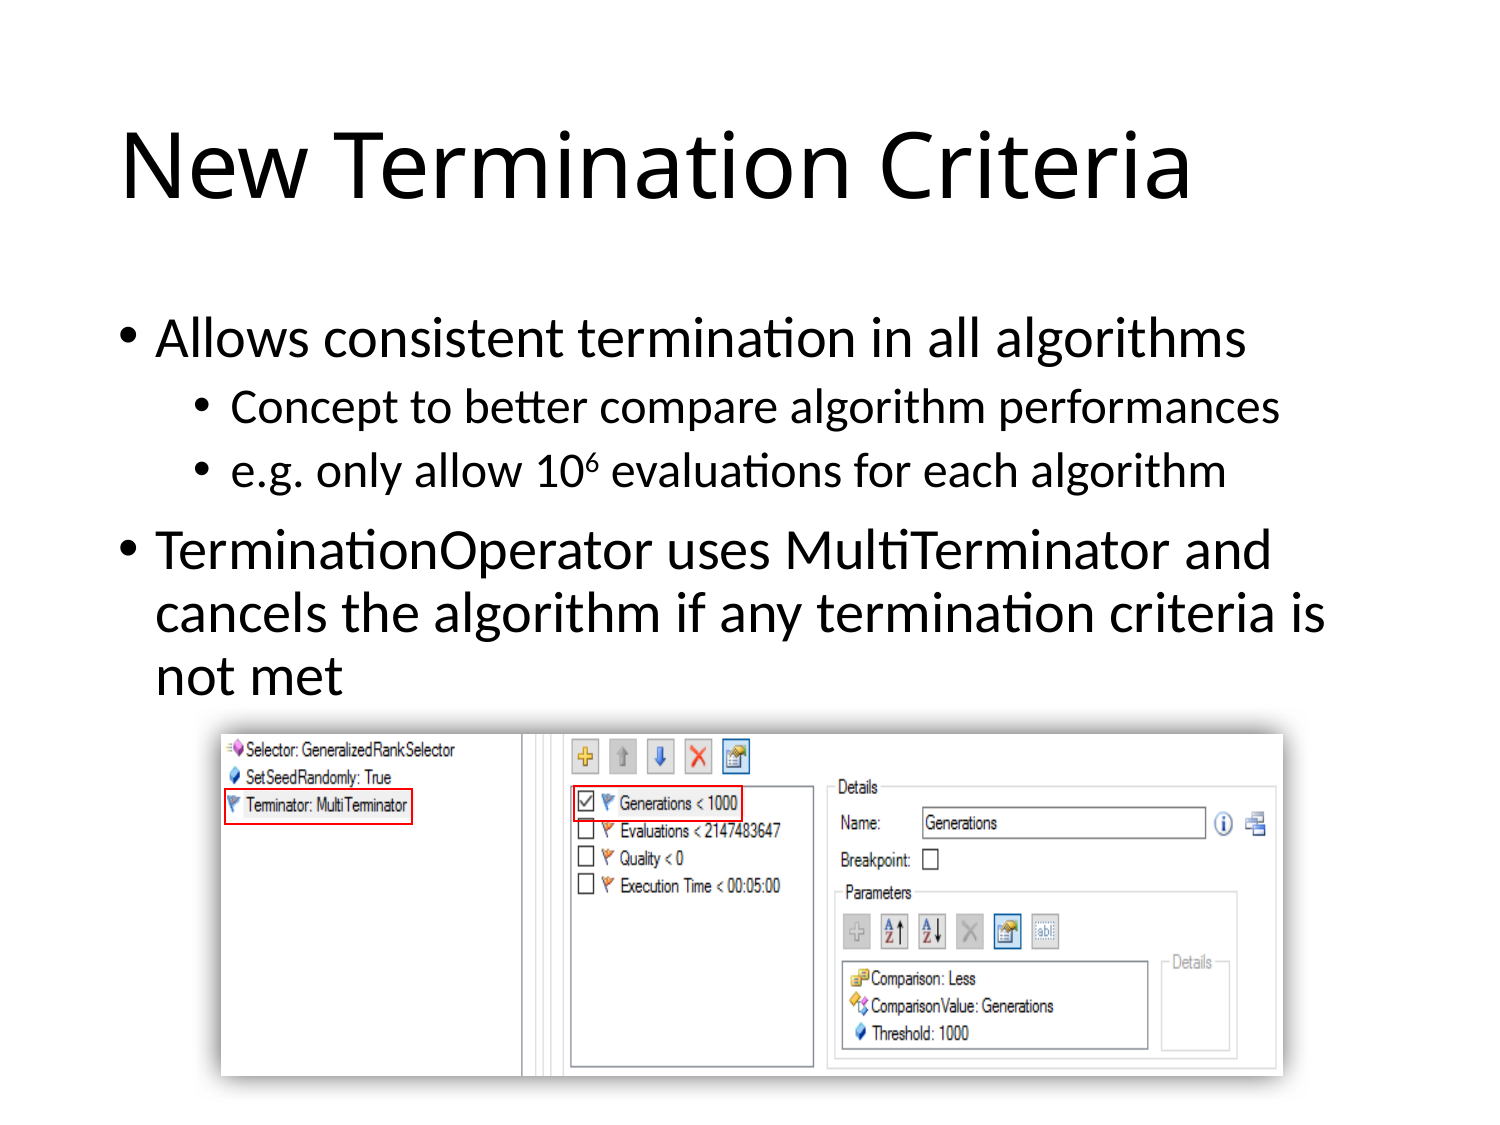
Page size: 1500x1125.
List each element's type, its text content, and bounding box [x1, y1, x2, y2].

list Allows consistent termination in all algorithms Concept to better compare algorithm performances e.g. only allow 106 evaluations for each algorithm TerminationOperator uses MultiTerminator and cancels the algorithm if any termination criteria is not met [103, 299, 1397, 1014]
title New Termination Criteria [103, 59, 1397, 278]
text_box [221, 734, 1283, 1076]
